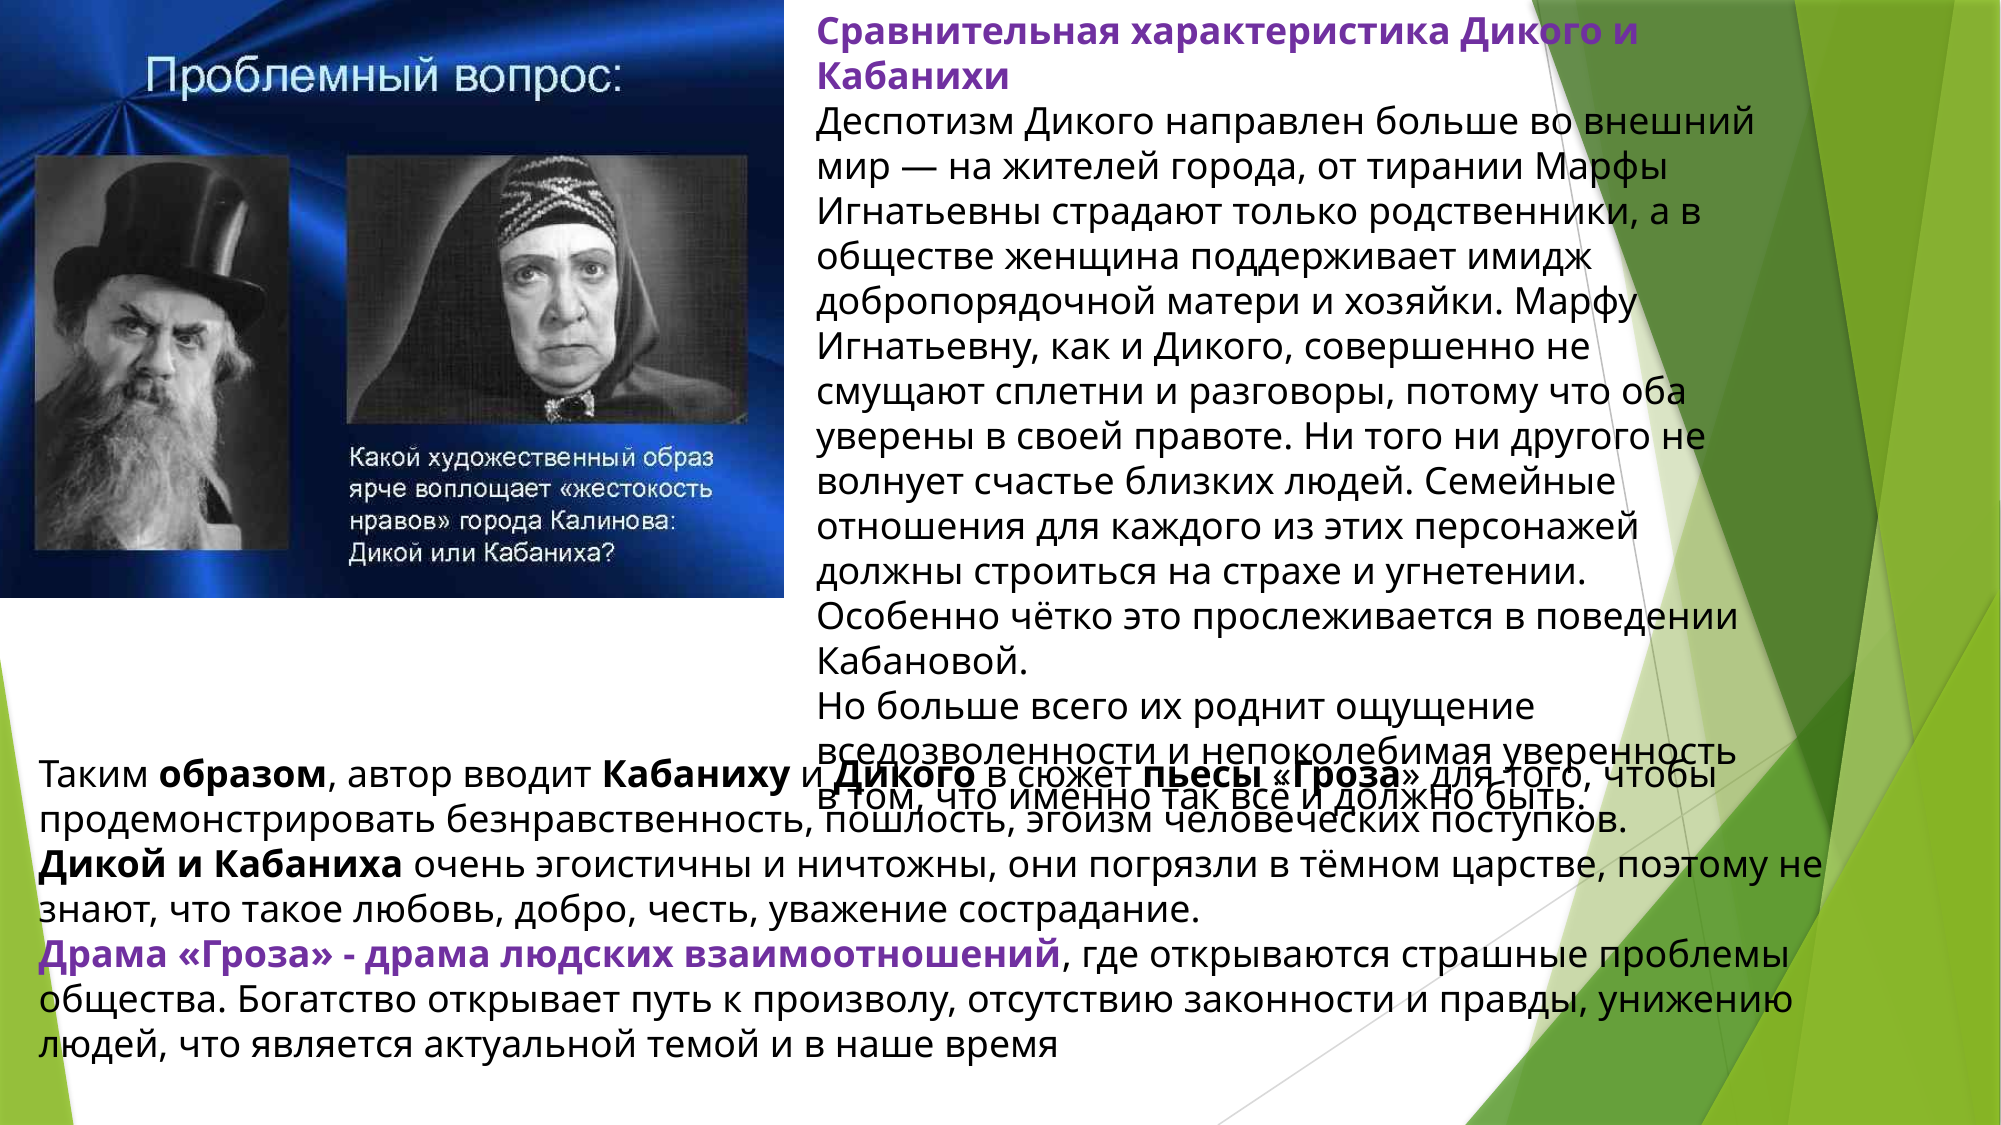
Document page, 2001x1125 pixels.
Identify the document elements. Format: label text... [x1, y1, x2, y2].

text_box Таким образом, автор вводит Кабаниху и Дикого в сюжет пьесы «Гроза» для того, чтобы продемонстрировать безнравственность, пошлость, эгоизм человеческих поступков. Дикой и Кабаниха очень эгоистичны и ничтожны, они погрязли в тёмном царстве, поэтому не знают, что такое любовь, добро, честь, уважение сострадание. Драма «Гроза» - драма людских взаимоотношений, где открываются страшные проблемы общества. Богатство открывает путь к произволу, отсутствию законности и правды, унижению людей, что является актуальной темой и в наше время [23, 742, 1903, 1072]
text_box Сравнительная характеристика Дикого и Кабанихи Деспотизм Дикого направлен больше во внешний мир — на жителей города, от тирании Марфы Игнатьевны страдают только родственники, а в обществе женщина поддерживает имидж добропорядочной матери и хозяйки. Марфу Игнатьевну, как и Дикого, совершенно не смущают сплетни и разговоры, потому что оба уверены в своей правоте. Ни того ни другого не волнует счастье близких людей. Семейные отношения для каждого из этих персонажей должны строиться на страхе и угнетении. Особенно чётко это прослеживается в поведении Кабановой. Но больше всего их роднит ощущение вседозволенности и непоколебимая уверенность в том, что именно так всё и должно быть. [801, 0, 1777, 742]
picture [0, 0, 785, 599]
